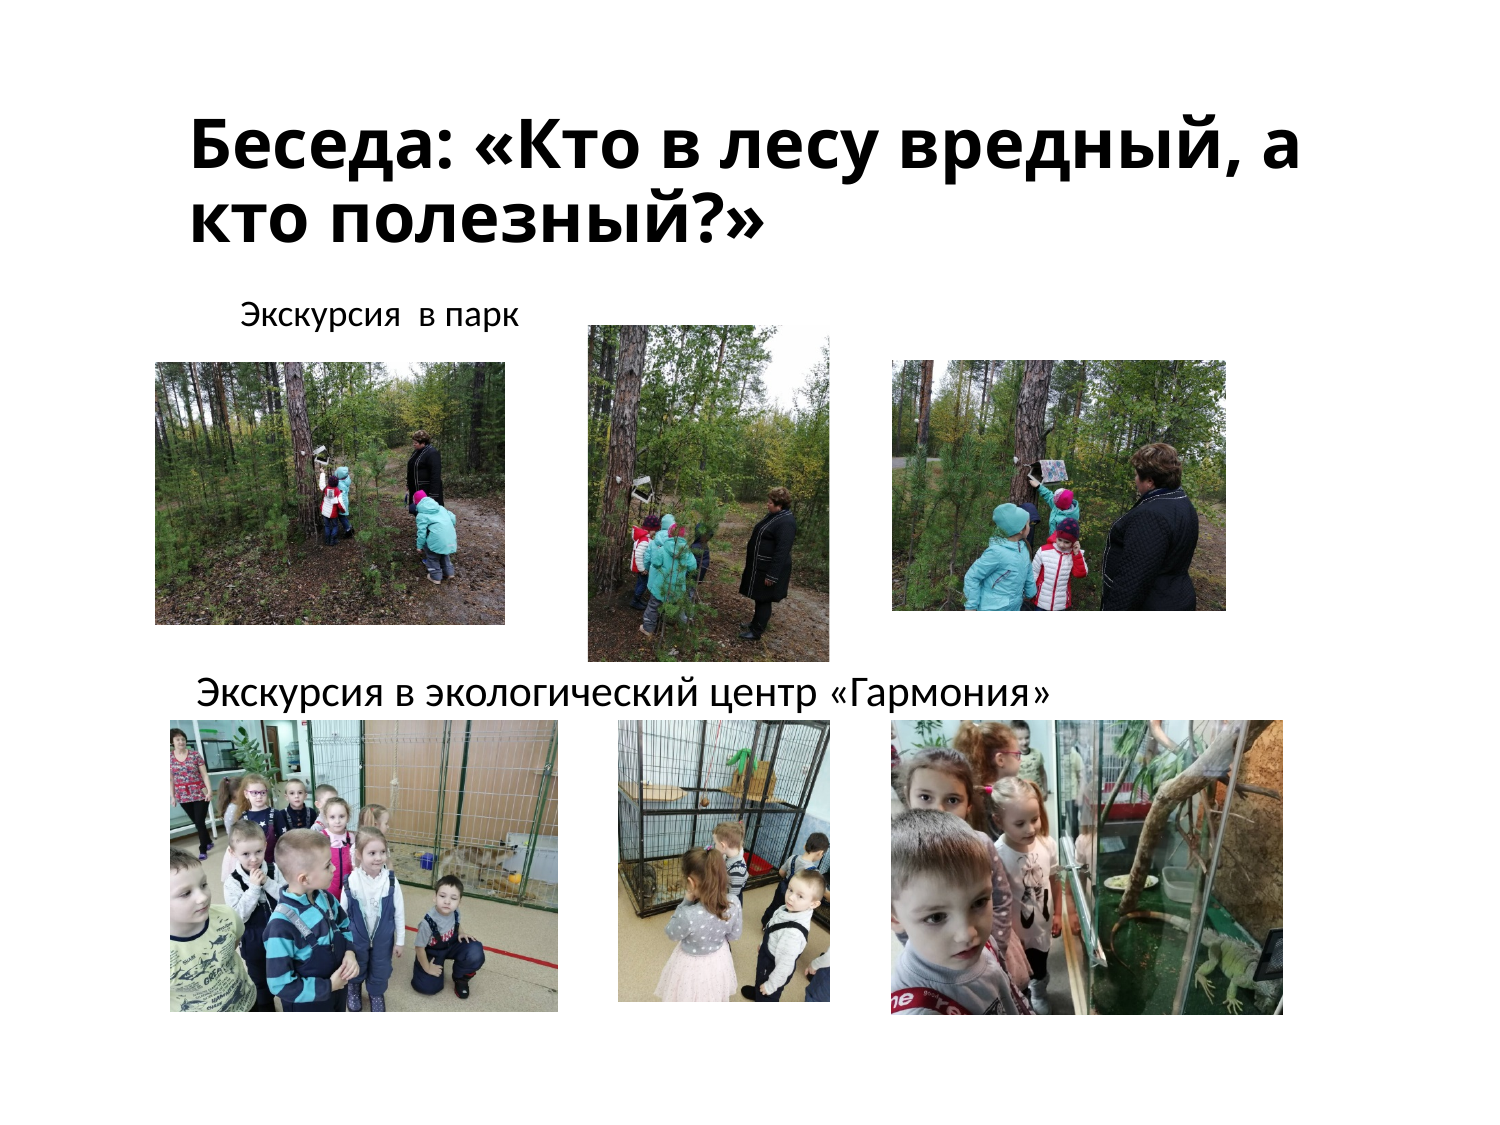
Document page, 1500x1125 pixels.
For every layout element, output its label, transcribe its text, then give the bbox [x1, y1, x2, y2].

list Экскурсия в экологический центр «Гармония» [170, 661, 1159, 753]
picture [587, 325, 830, 662]
picture [891, 720, 1283, 1015]
picture [618, 720, 830, 1002]
picture [155, 362, 505, 625]
text_box Экскурсия в парк [225, 281, 774, 342]
picture [170, 720, 558, 1012]
picture [891, 360, 1226, 611]
title Беседа: «Кто в лесу вредный, а кто полезный?» [173, 90, 1326, 278]
